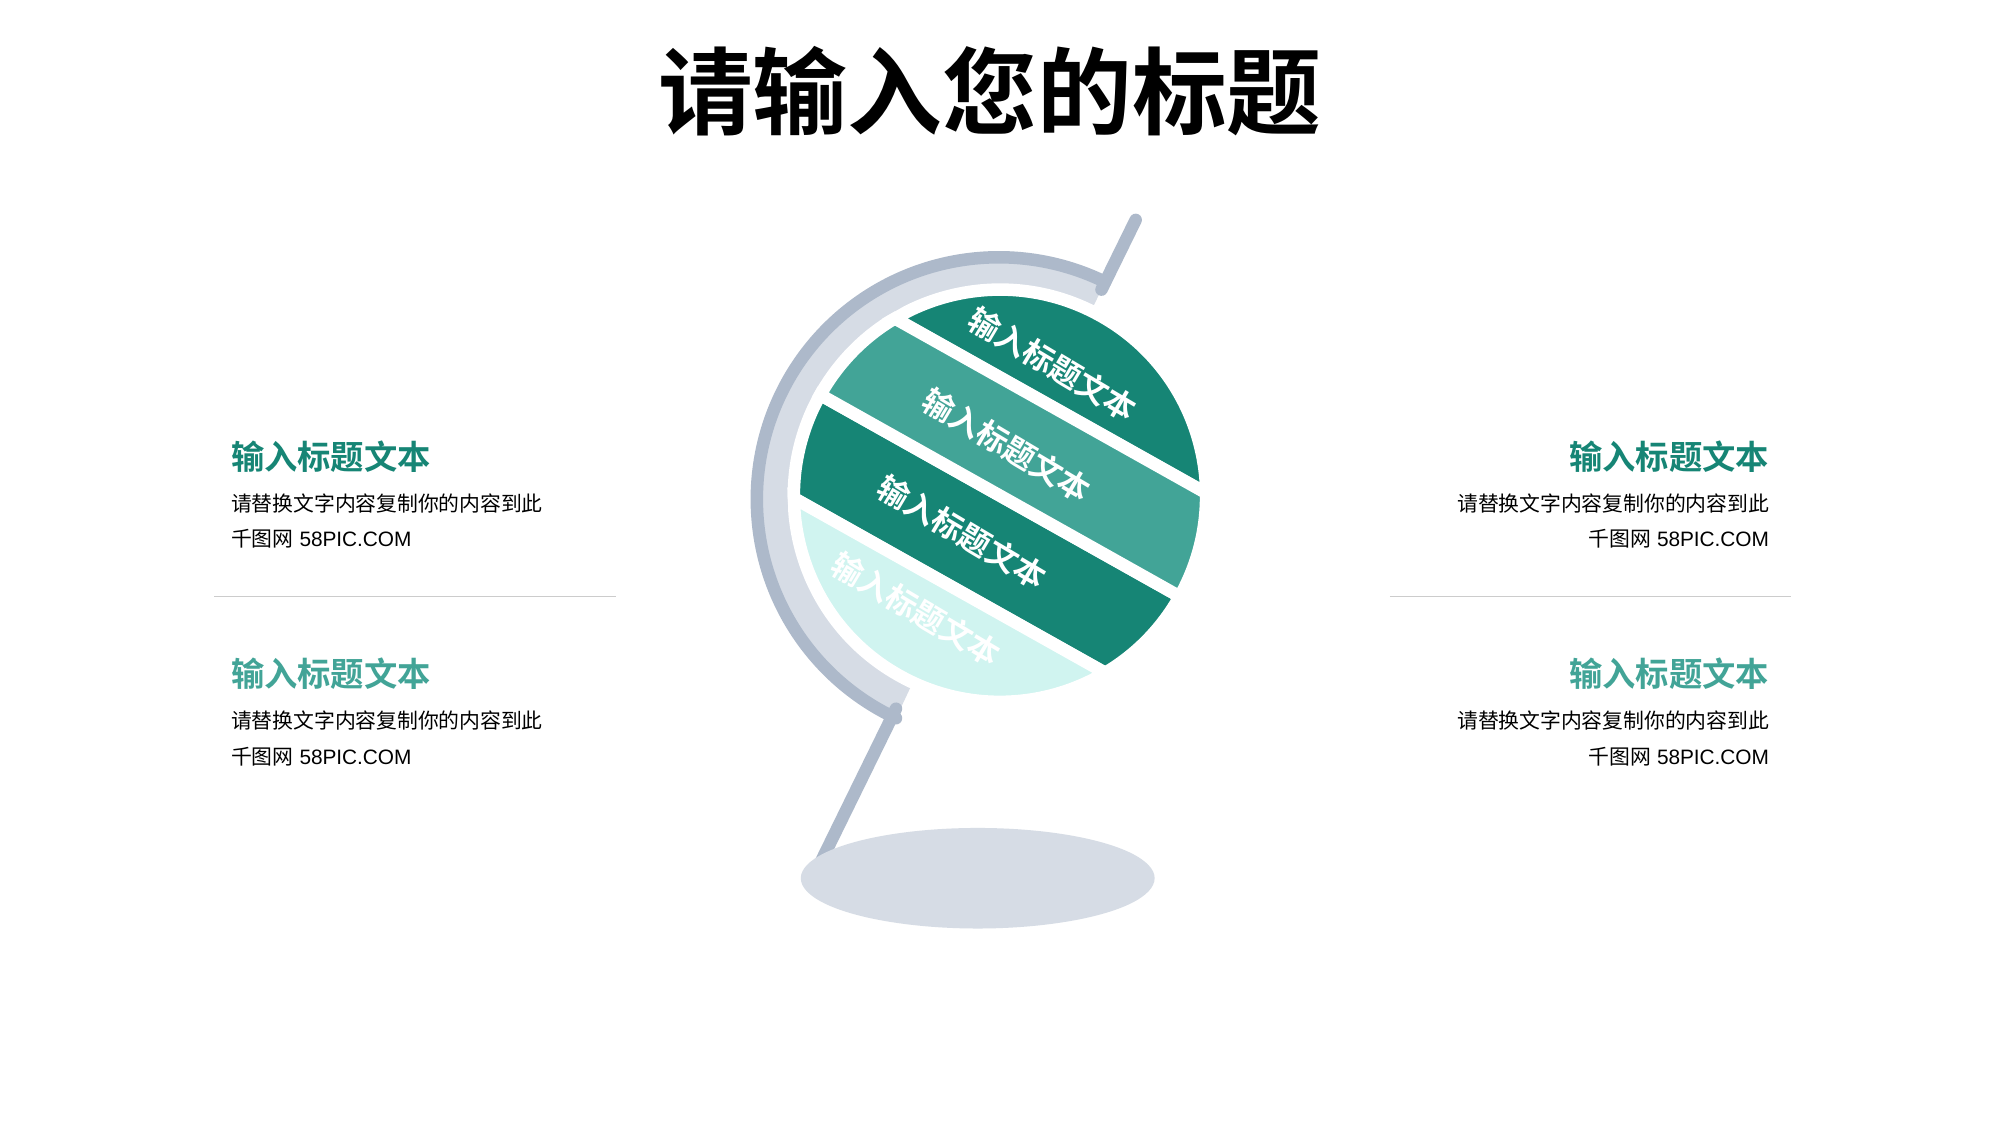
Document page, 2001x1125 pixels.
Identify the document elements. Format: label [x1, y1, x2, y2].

text_box [214, 430, 1792, 782]
text_box [746, 782, 1254, 929]
text_box [746, 219, 1254, 430]
